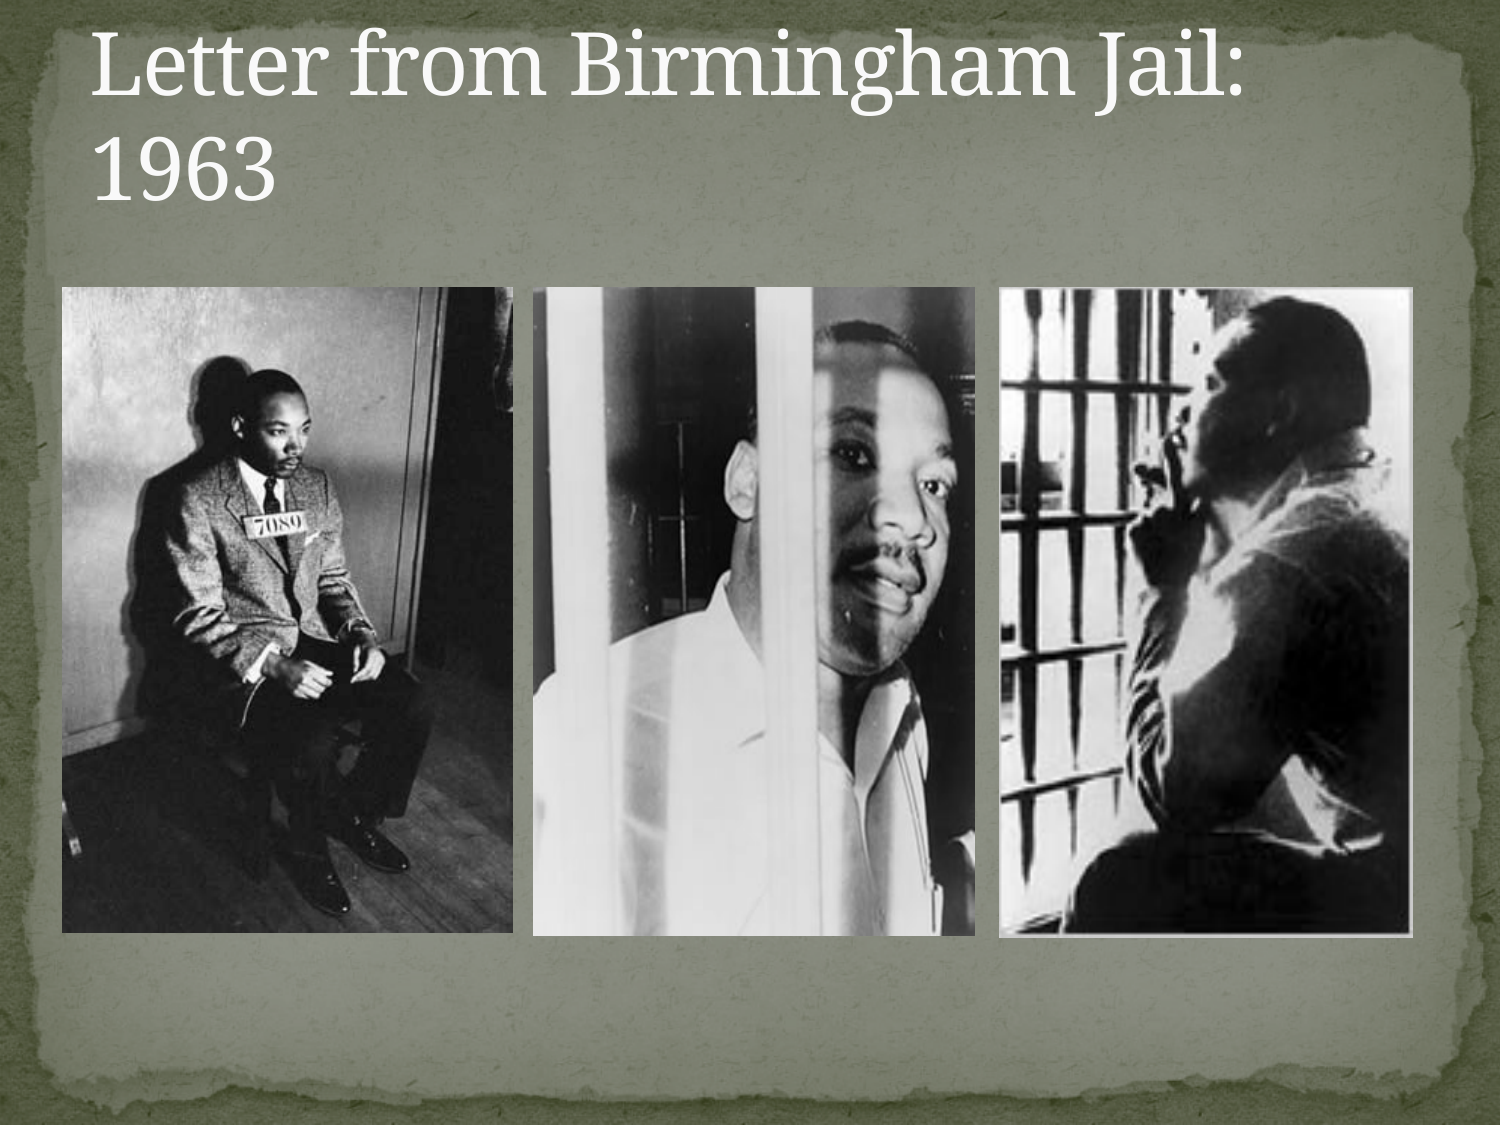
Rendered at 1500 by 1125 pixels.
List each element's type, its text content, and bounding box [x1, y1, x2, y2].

picture [533, 287, 976, 936]
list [65, 290, 512, 932]
picture [999, 287, 1413, 938]
title Letter from Birmingham Jail: 1963 [74, 24, 1425, 225]
